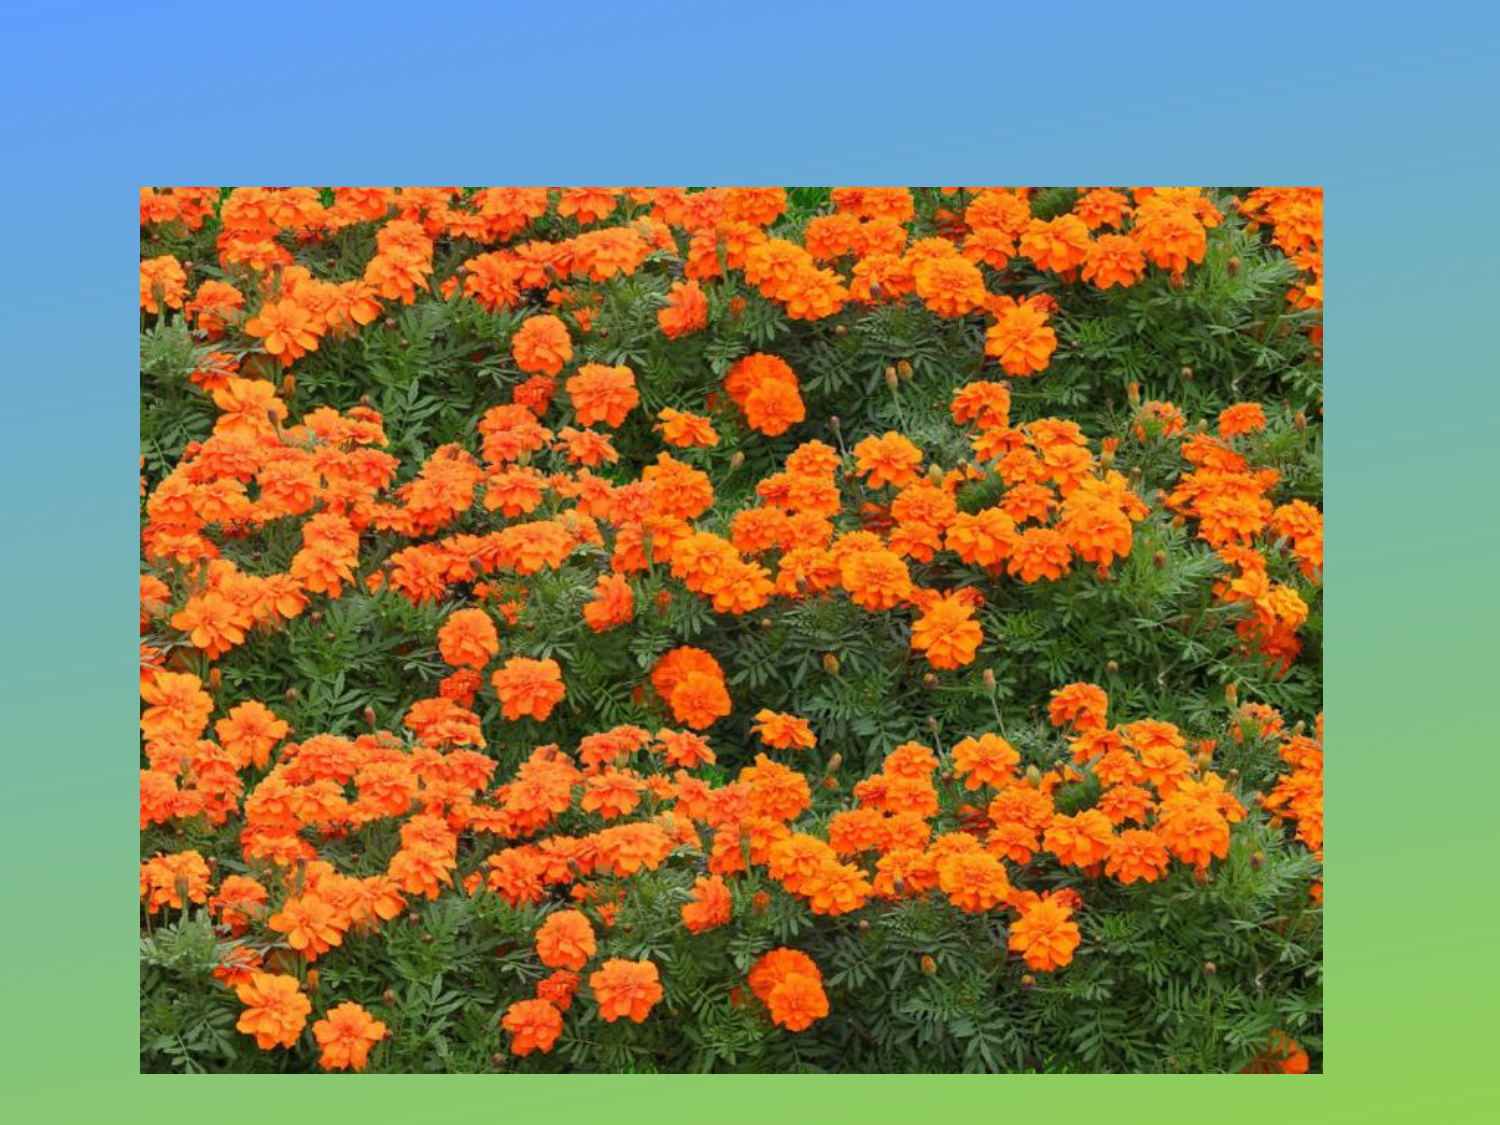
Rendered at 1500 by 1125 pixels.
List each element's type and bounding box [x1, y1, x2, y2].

picture [140, 187, 1323, 1075]
